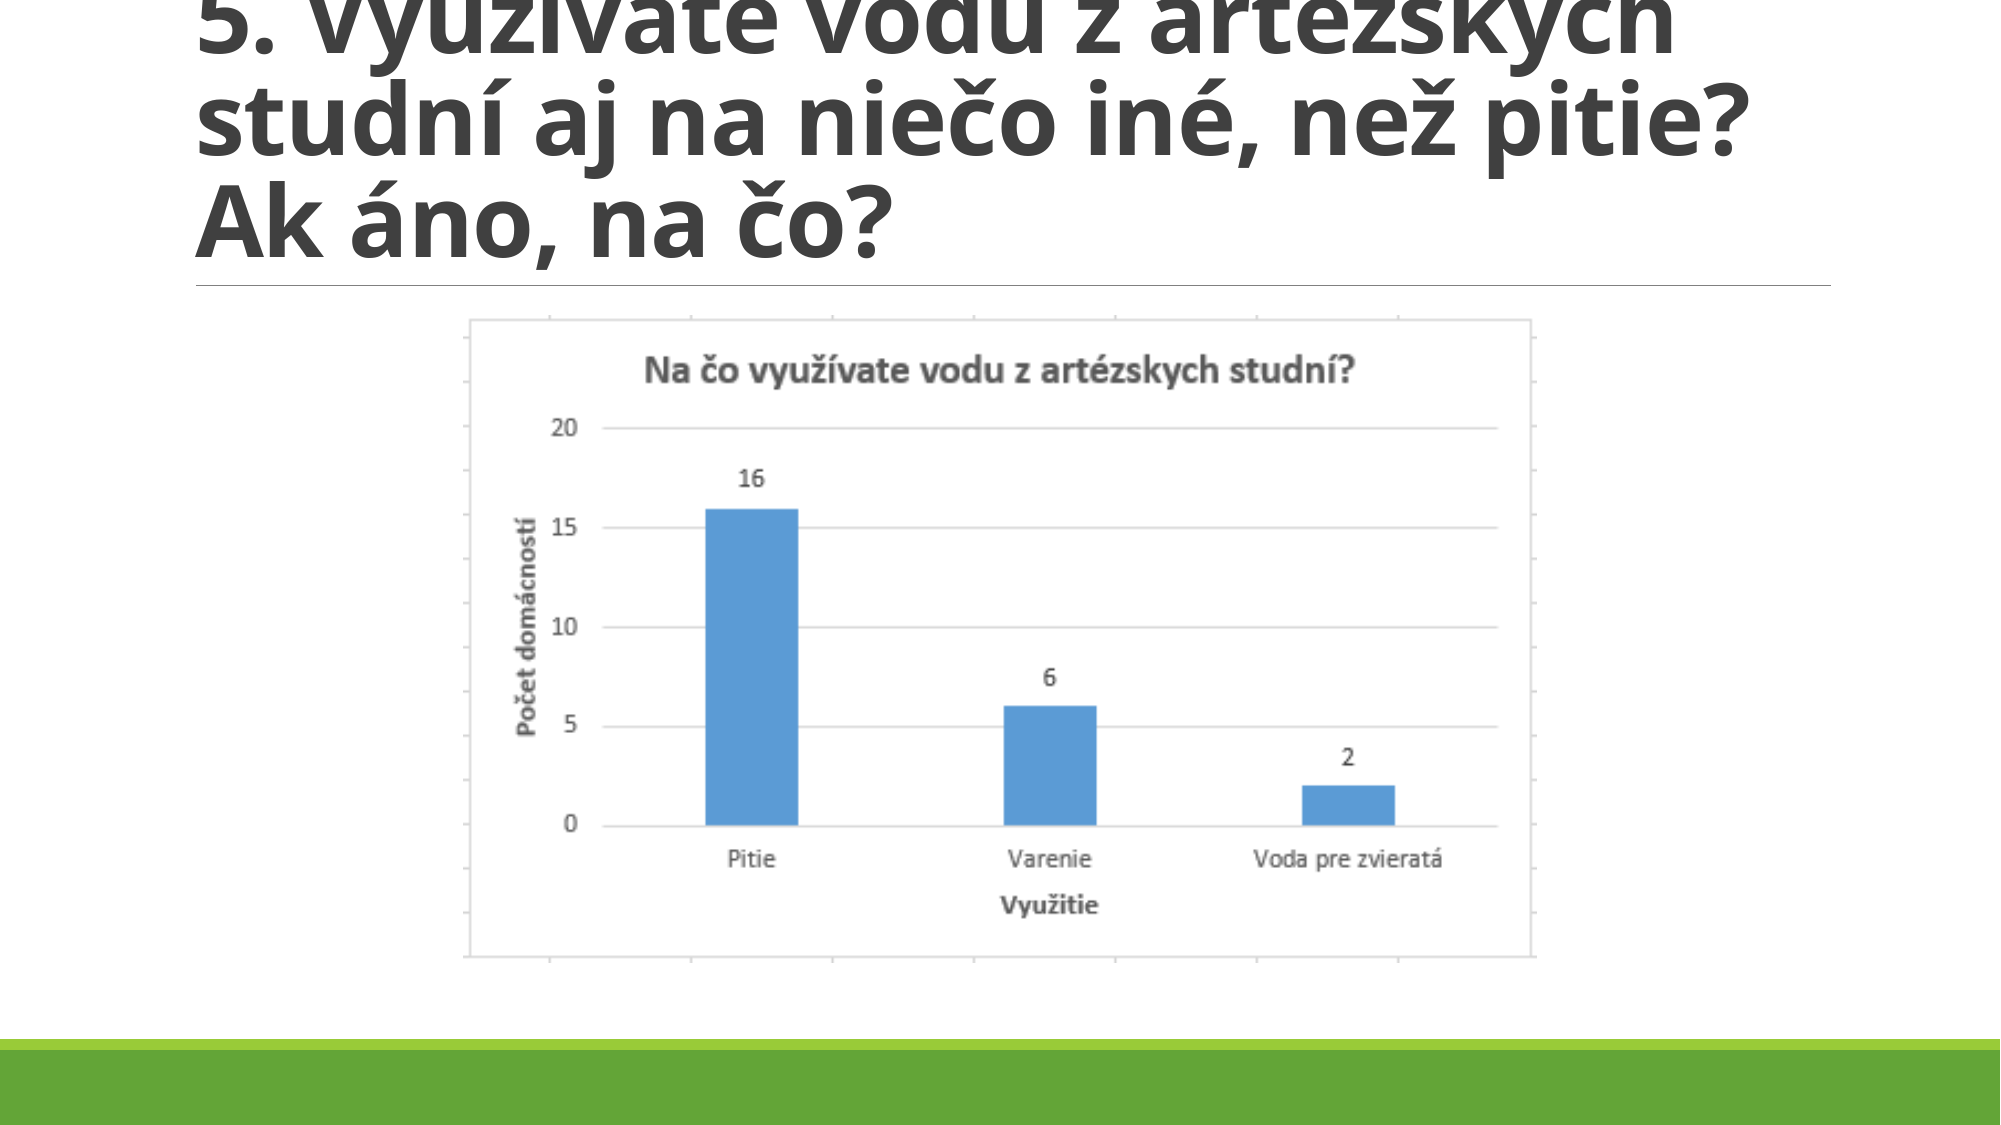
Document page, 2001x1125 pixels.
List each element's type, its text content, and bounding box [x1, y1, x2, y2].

picture [462, 314, 1538, 963]
title 5. Využívate vodu z artézskych studní aj na niečo iné, než pitie? Ak áno, na čo? [180, 47, 1830, 285]
